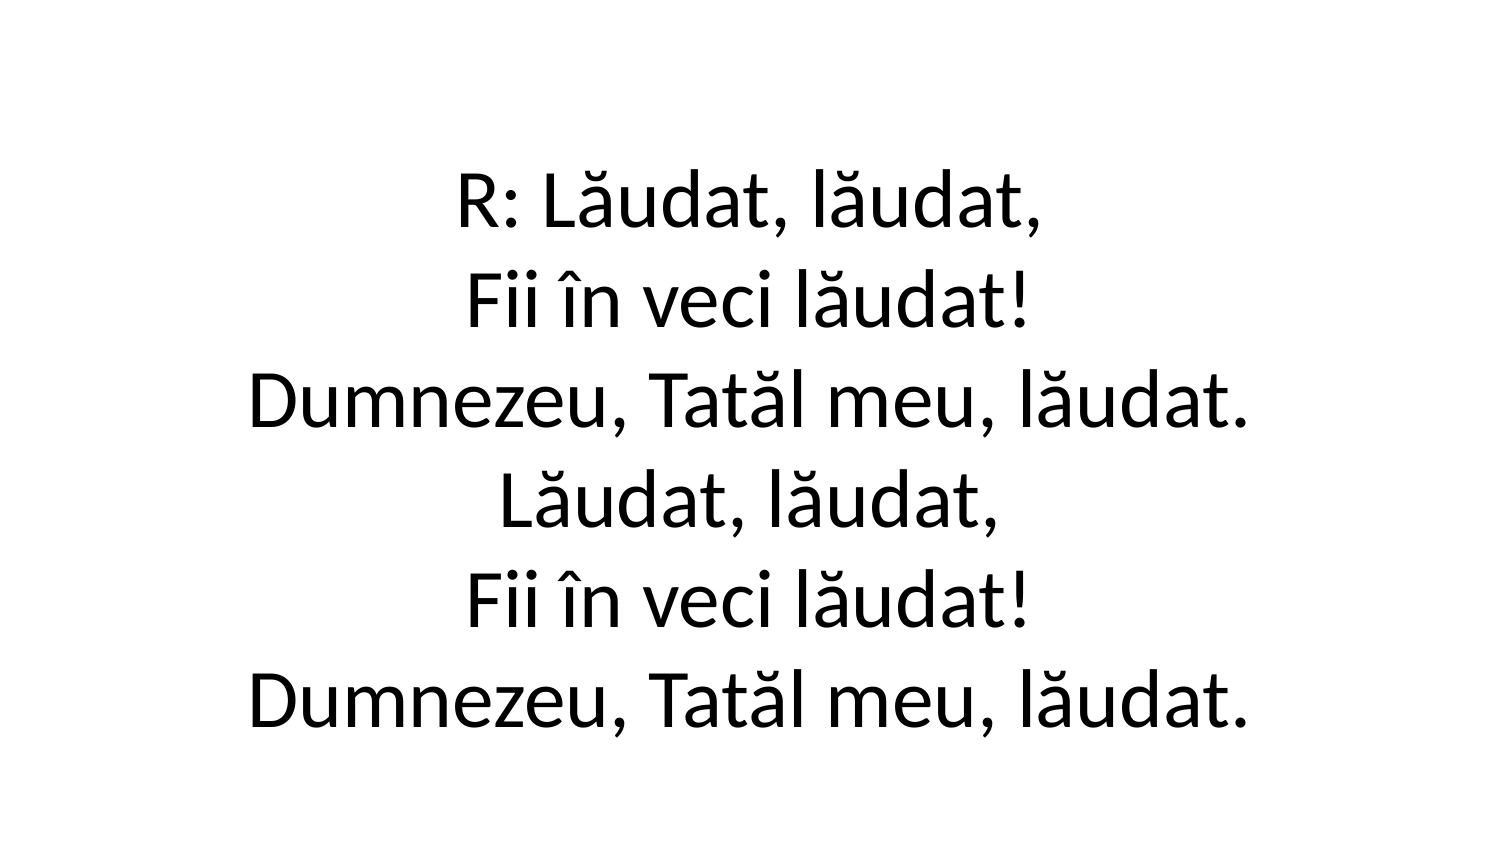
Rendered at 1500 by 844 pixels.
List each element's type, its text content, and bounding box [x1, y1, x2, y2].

text_box R: Lăudat, lăudat, Fii în veci lăudat! Dumnezeu, Tatăl meu, lăudat. Lăudat, lăudat, Fii în veci lăudat! Dumnezeu, Tatăl meu, lăudat. [232, 92, 1268, 752]
